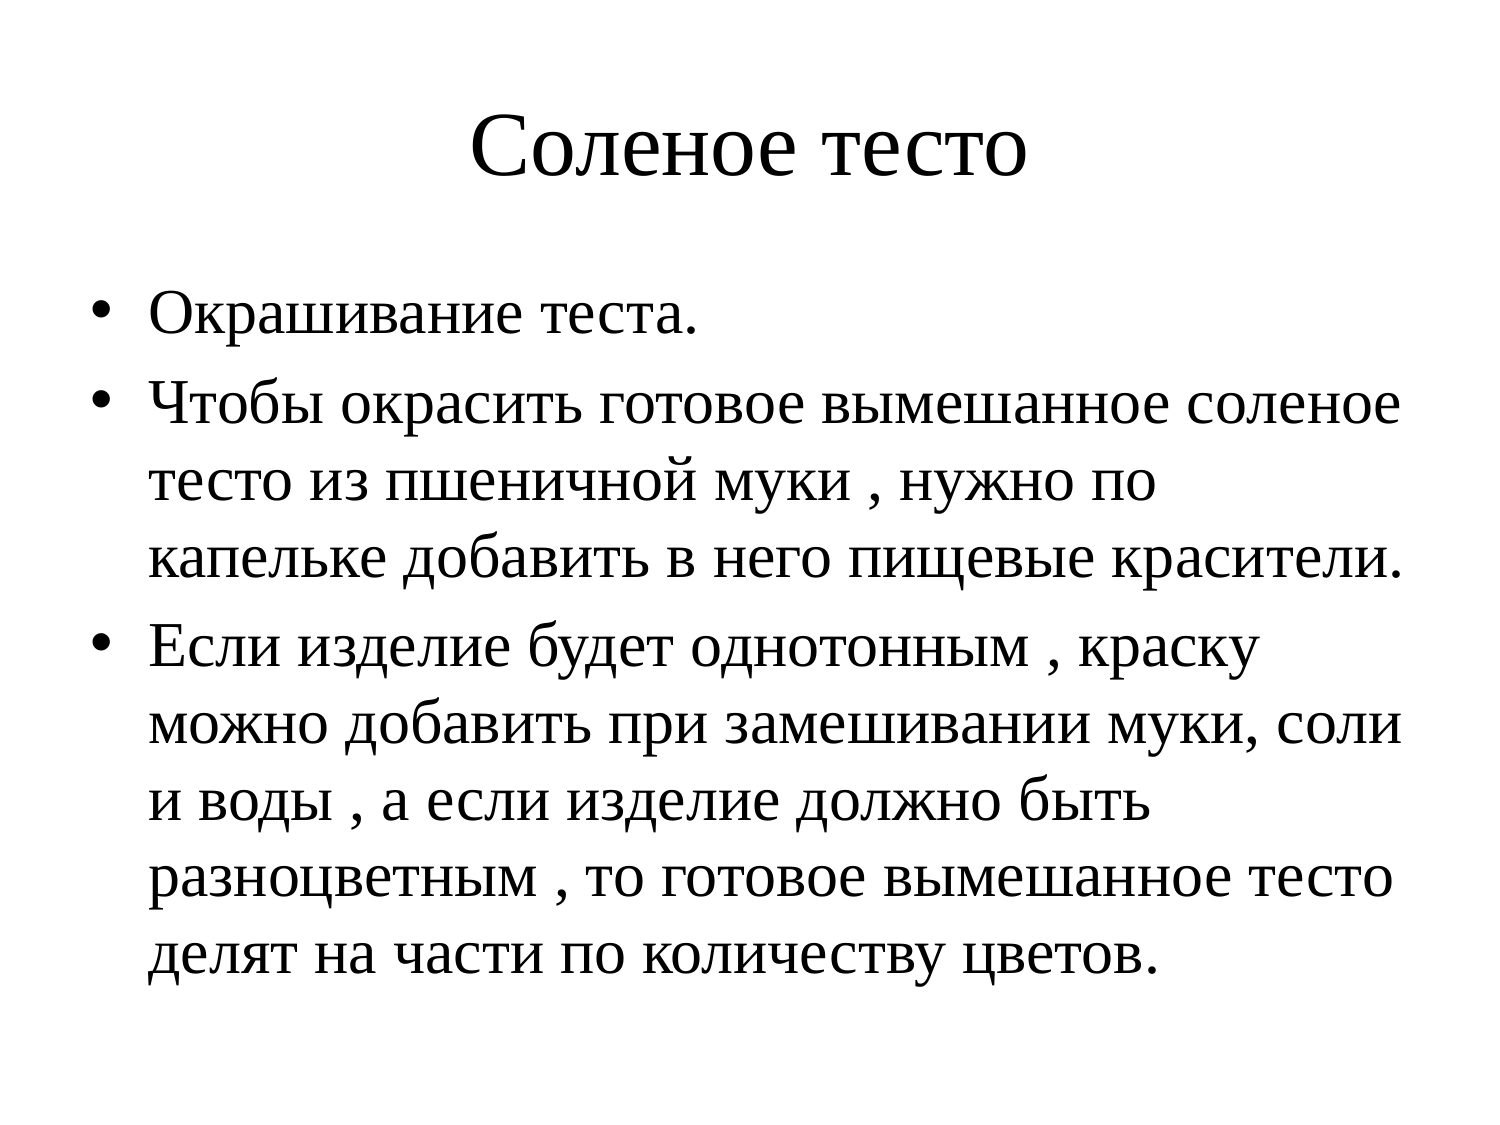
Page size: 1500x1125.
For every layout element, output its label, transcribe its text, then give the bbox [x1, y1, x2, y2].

title Соленое тесто [75, 45, 1425, 233]
list Окрашивание теста. Чтобы окрасить готовое вымешанное соленое тесто из пшеничной муки , нужно по капельке добавить в него пищевые красители. Если изделие будет однотонным , краску можно добавить при замешивании муки, соли и воды , а если изделие должно быть разноцветным , то готовое вымешанное тесто делят на части по количеству цветов. [75, 262, 1425, 1005]
